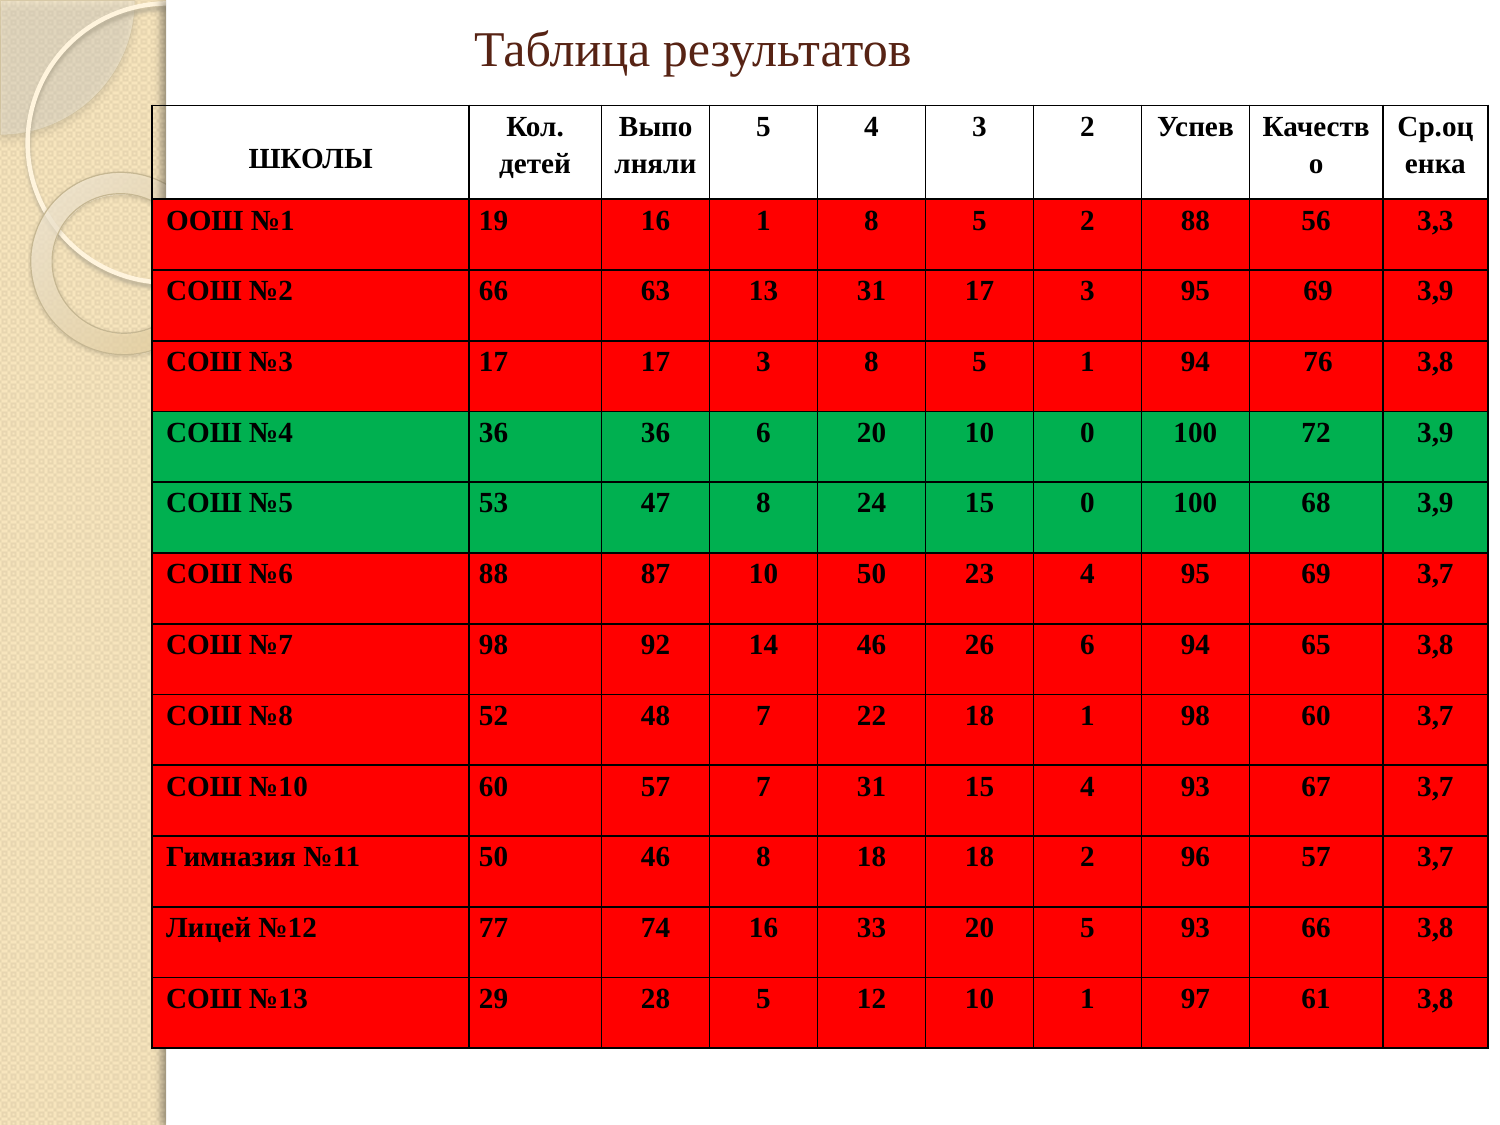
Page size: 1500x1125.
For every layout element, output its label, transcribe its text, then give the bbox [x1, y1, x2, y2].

table_cell 53 [470, 483, 601, 552]
table_cell 3,7 [1384, 837, 1487, 906]
table_cell 4 [1034, 766, 1141, 835]
table_cell 5 [710, 978, 817, 1047]
table_cell 20 [926, 908, 1033, 977]
table_cell 33 [818, 908, 925, 977]
table_cell 3,8 [1384, 625, 1487, 694]
table_cell 36 [602, 412, 709, 481]
table_cell 95 [1142, 271, 1249, 340]
table_cell 5 [926, 342, 1033, 411]
table_cell 46 [818, 625, 925, 694]
table_cell 2 [1034, 200, 1141, 269]
table_cell 0 [1034, 483, 1141, 552]
table_cell 15 [926, 483, 1033, 552]
table_cell ООШ №1 [153, 200, 468, 269]
table_cell 7 [710, 695, 817, 764]
table_cell 56 [1250, 200, 1382, 269]
table_cell 0 [1034, 412, 1141, 481]
table_header 4 [818, 106, 925, 198]
table_cell СОШ №2 [153, 271, 468, 340]
table_cell 72 [1250, 412, 1382, 481]
table_cell 28 [602, 978, 709, 1047]
table_cell 31 [818, 766, 925, 835]
table_cell 3,3 [1384, 200, 1487, 269]
table_cell 46 [602, 837, 709, 906]
table_cell 6 [1034, 625, 1141, 694]
table_cell 4 [1034, 554, 1141, 623]
table_cell 36 [470, 412, 601, 481]
table_cell 88 [1142, 200, 1249, 269]
table_cell 1 [1034, 978, 1141, 1047]
table_cell 77 [470, 908, 601, 977]
table_cell 1 [1034, 695, 1141, 764]
table_cell 87 [602, 554, 709, 623]
table_cell СОШ №13 [153, 978, 468, 1047]
table_header 3 [926, 106, 1033, 198]
table_cell 13 [710, 271, 817, 340]
table_cell 68 [1250, 483, 1382, 552]
table_cell 12 [818, 978, 925, 1047]
table_cell 15 [926, 766, 1033, 835]
table_cell 17 [602, 342, 709, 411]
table_cell 8 [818, 200, 925, 269]
table_cell 57 [1250, 837, 1382, 906]
table_cell 66 [470, 271, 601, 340]
table_cell 26 [926, 625, 1033, 694]
table_cell СОШ №8 [153, 695, 468, 764]
table_cell 1 [1034, 342, 1141, 411]
table_cell 92 [602, 625, 709, 694]
table_cell 18 [926, 837, 1033, 906]
title Таблица результатов [234, 0, 1465, 105]
table_cell 93 [1142, 908, 1249, 977]
table_cell 3 [710, 342, 817, 411]
table_cell 74 [602, 908, 709, 977]
table_cell 8 [710, 837, 817, 906]
table_cell 22 [818, 695, 925, 764]
table_cell 24 [818, 483, 925, 552]
table_cell 1 [710, 200, 817, 269]
table_cell 69 [1250, 554, 1382, 623]
table_cell 88 [470, 554, 601, 623]
table_cell 2 [1034, 837, 1141, 906]
table_cell Лицей №12 [153, 908, 468, 977]
table_cell 31 [818, 271, 925, 340]
table_cell СОШ №6 [153, 554, 468, 623]
table_cell 10 [926, 978, 1033, 1047]
table_cell СОШ №10 [153, 766, 468, 835]
table_cell 63 [602, 271, 709, 340]
table_cell 18 [926, 695, 1033, 764]
table_cell 29 [470, 978, 601, 1047]
table_cell 60 [470, 766, 601, 835]
table_cell 69 [1250, 271, 1382, 340]
table_cell 10 [926, 412, 1033, 481]
table_cell 48 [602, 695, 709, 764]
table_cell 8 [818, 342, 925, 411]
table_cell 14 [710, 625, 817, 694]
table_cell 3,8 [1384, 908, 1487, 977]
table_header 5 [710, 106, 817, 198]
table_cell 93 [1142, 766, 1249, 835]
table_cell 3,9 [1384, 483, 1487, 552]
table_cell 50 [818, 554, 925, 623]
table_cell 98 [1142, 695, 1249, 764]
table_cell 3,8 [1384, 342, 1487, 411]
table_cell 100 [1142, 483, 1249, 552]
table_header Выполняли [602, 106, 709, 198]
table_cell 8 [710, 483, 817, 552]
table_cell 57 [602, 766, 709, 835]
table_header Кол. детей [470, 106, 601, 198]
table_cell 60 [1250, 695, 1382, 764]
table_cell 94 [1142, 625, 1249, 694]
table_cell 67 [1250, 766, 1382, 835]
table_cell 94 [1142, 342, 1249, 411]
table_cell 3,7 [1384, 554, 1487, 623]
table_cell 6 [710, 412, 817, 481]
table_cell 19 [470, 200, 601, 269]
table_cell 76 [1250, 342, 1382, 411]
table_cell 5 [926, 200, 1033, 269]
table_cell 100 [1142, 412, 1249, 481]
table_header Успев [1142, 106, 1249, 198]
table_cell 3,8 [1384, 978, 1487, 1047]
table_cell 10 [710, 554, 817, 623]
table_cell 3,7 [1384, 695, 1487, 764]
table_header ШКОЛЫ [153, 106, 468, 198]
table_cell 16 [710, 908, 817, 977]
table_cell СОШ №3 [153, 342, 468, 411]
table_cell 17 [470, 342, 601, 411]
table_cell Гимназия №11 [153, 837, 468, 906]
table_cell 17 [926, 271, 1033, 340]
table_header 2 [1034, 106, 1141, 198]
table_cell 96 [1142, 837, 1249, 906]
table_cell 3,9 [1384, 271, 1487, 340]
table_cell 3,7 [1384, 766, 1487, 835]
table_cell 95 [1142, 554, 1249, 623]
table_cell 18 [818, 837, 925, 906]
table_header Качество [1250, 106, 1382, 198]
table_cell 98 [470, 625, 601, 694]
table_cell 5 [1034, 908, 1141, 977]
table_cell СОШ №5 [153, 483, 468, 552]
table_cell 65 [1250, 625, 1382, 694]
table_cell 66 [1250, 908, 1382, 977]
table_cell СОШ №4 [153, 412, 468, 481]
table_cell 97 [1142, 978, 1249, 1047]
table_cell 20 [818, 412, 925, 481]
table_cell 47 [602, 483, 709, 552]
table_cell 3 [1034, 271, 1141, 340]
table_cell 3,9 [1384, 412, 1487, 481]
table_cell СОШ №7 [153, 625, 468, 694]
table_cell 23 [926, 554, 1033, 623]
table_header Ср.оценка [1384, 106, 1487, 198]
table_cell 7 [710, 766, 817, 835]
table_cell 61 [1250, 978, 1382, 1047]
table_cell 16 [602, 200, 709, 269]
table_cell 50 [470, 837, 601, 906]
table_cell 52 [470, 695, 601, 764]
